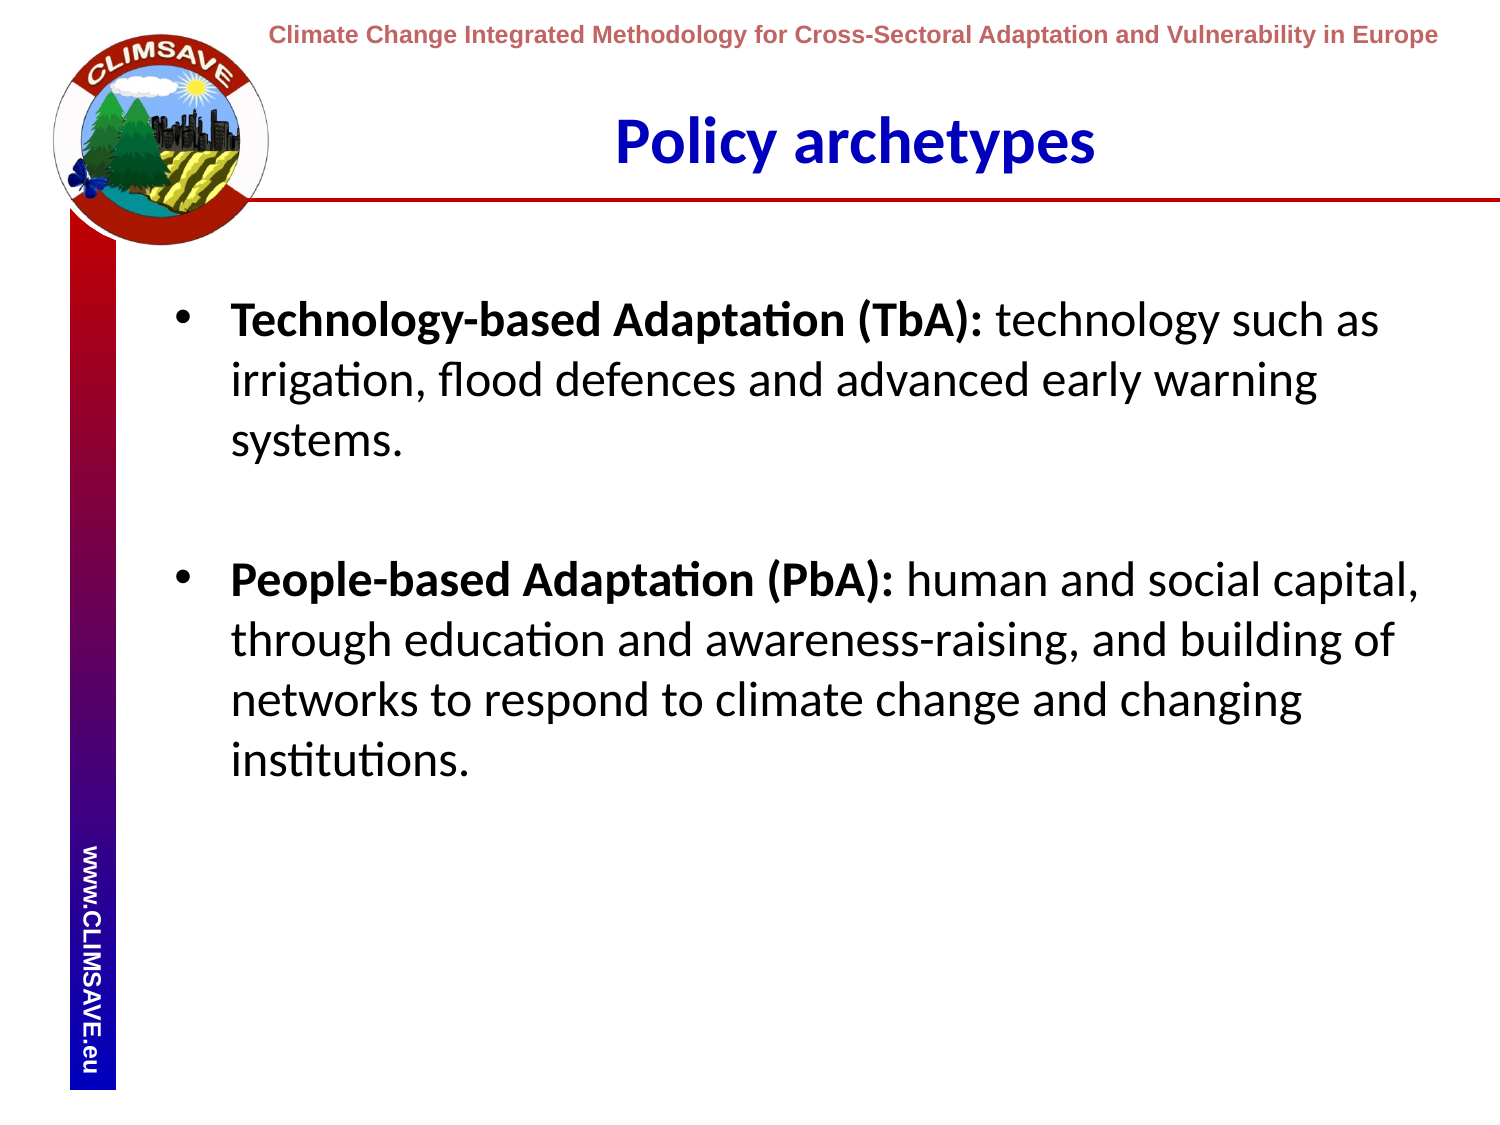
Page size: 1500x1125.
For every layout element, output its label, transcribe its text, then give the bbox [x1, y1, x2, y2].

list Technology-based Adaptation (TbA): technology such as irrigation, flood defences and advanced early warning systems. People-based Adaptation (PbA): human and social capital, through education and awareness-raising, and building of networks to respond to climate change and changing institutions. [159, 278, 1448, 1083]
picture [51, 33, 270, 246]
title Policy archetypes [265, 66, 1448, 209]
